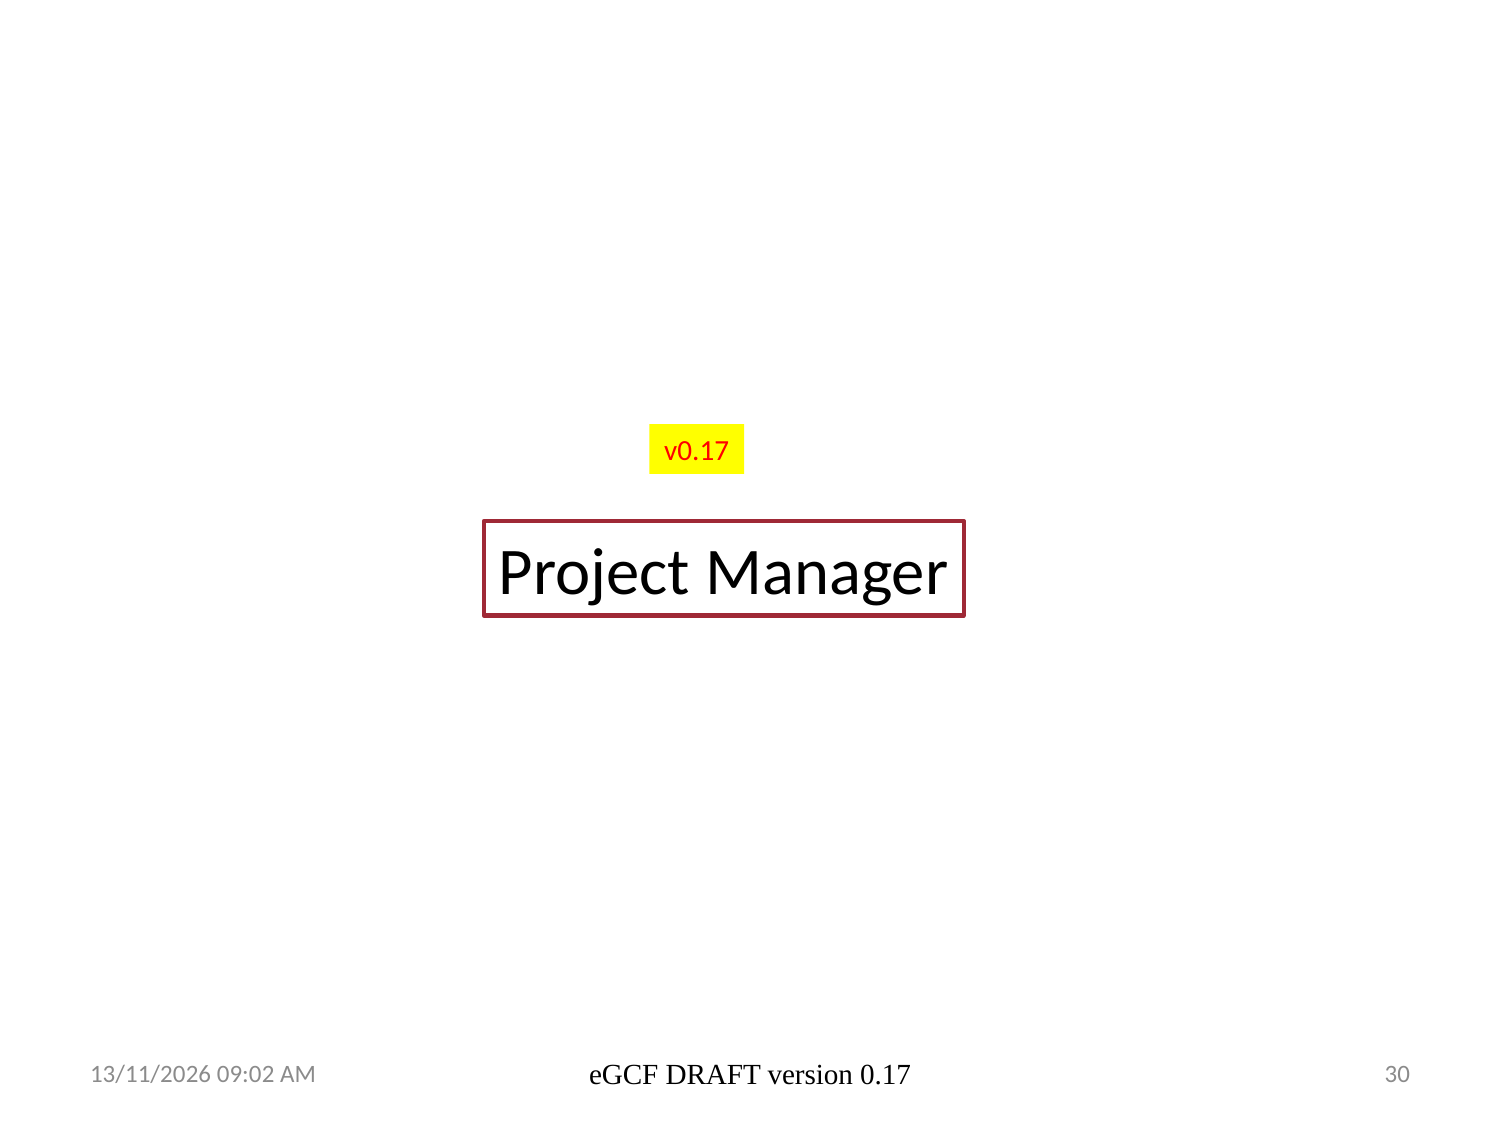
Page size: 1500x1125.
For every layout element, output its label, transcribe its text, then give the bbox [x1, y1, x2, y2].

text_box v0.17 [649, 424, 745, 474]
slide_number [75, 1042, 425, 1103]
footer eGCF DRAFT version 0.17 [512, 1042, 988, 1103]
slide_number 30 [1074, 1042, 1425, 1103]
text_box Project Manager [482, 519, 966, 618]
